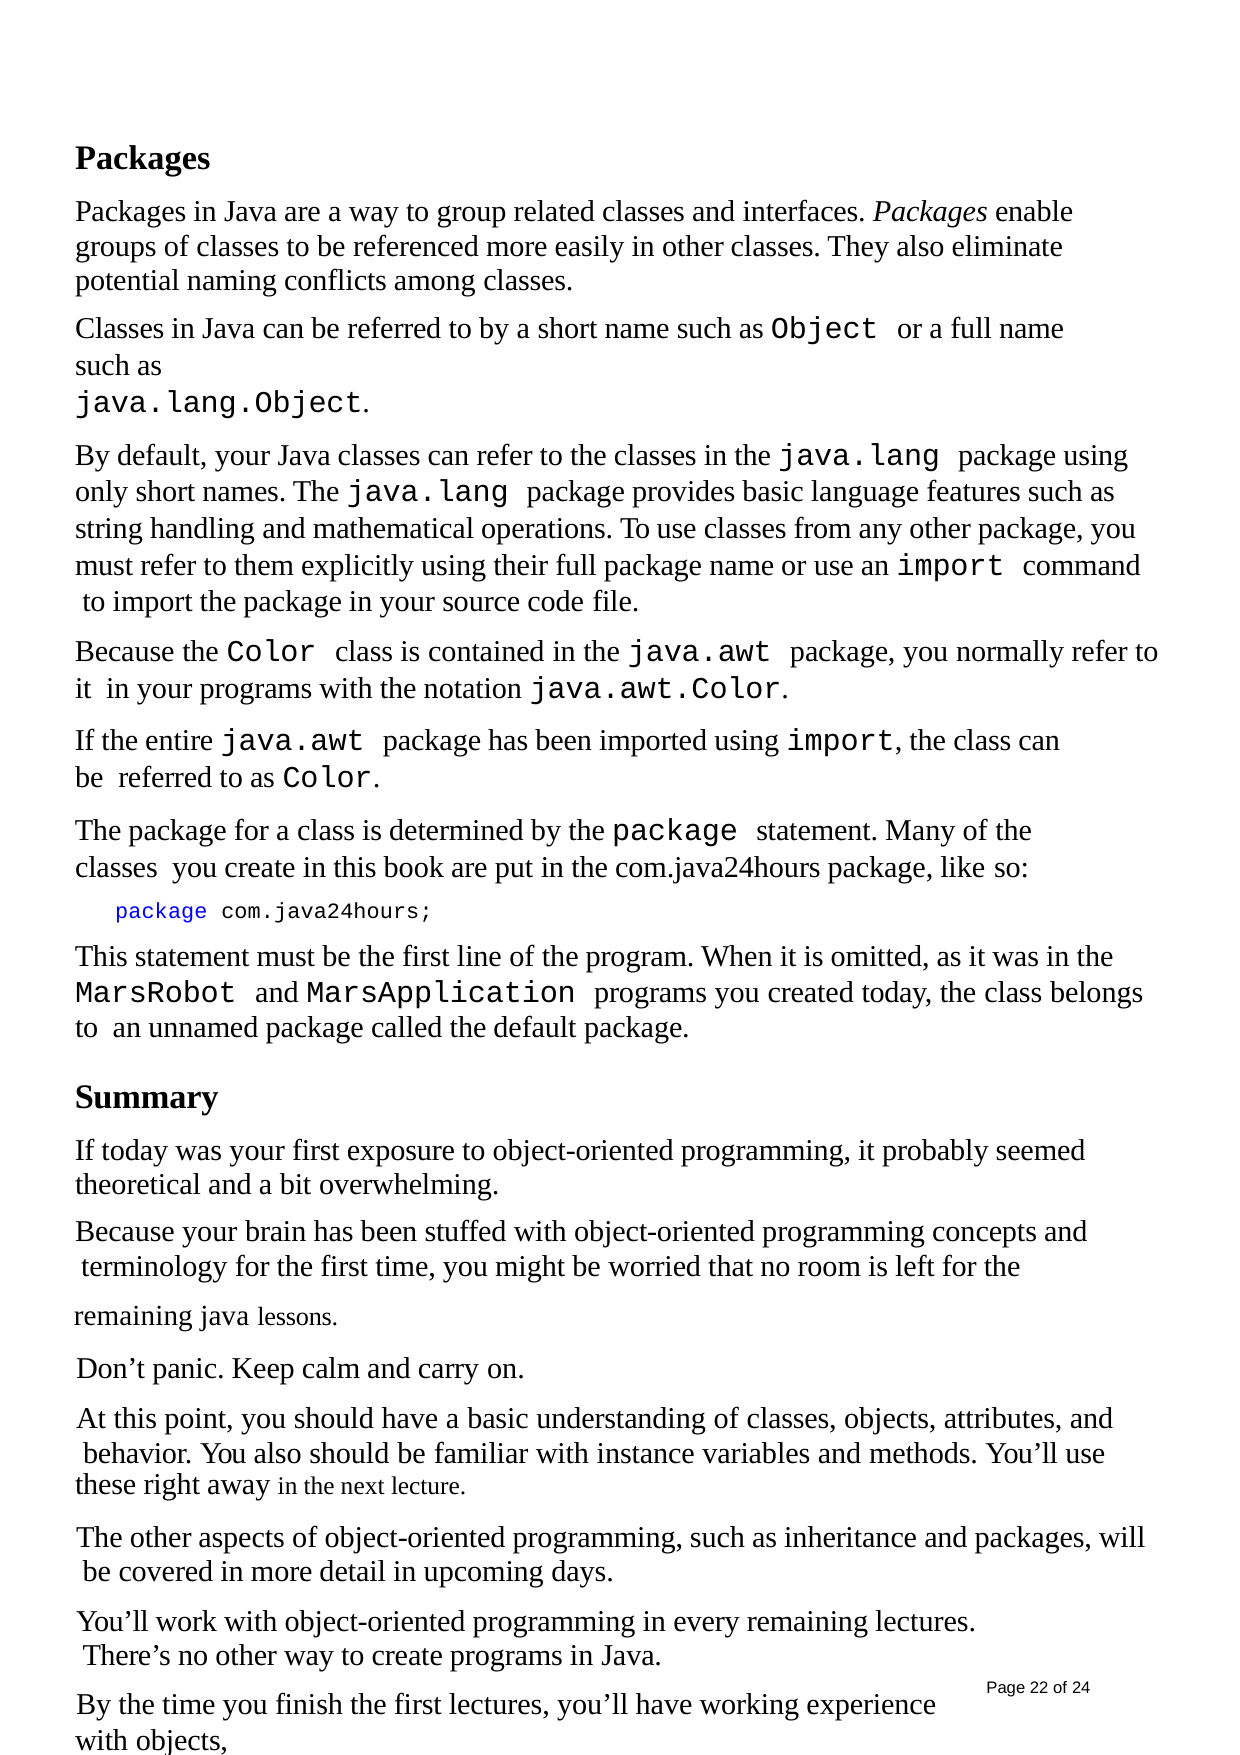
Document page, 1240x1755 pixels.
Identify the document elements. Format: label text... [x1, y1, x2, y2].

text_box Packages Packages in Java are a way to group related classes and interfaces. Packages enable groups of classes to be referenced more easily in other classes. They also eliminate potential naming conflicts among classes. Classes in Java can be referred to by a short name such as Object or a full name such as java.lang.Object. By default, your Java classes can refer to the classes in the java.lang package using only short names. The java.lang package provides basic language features such as string handling and mathematical operations. To use classes from any other package, you must refer to them explicitly using their full package name or use an import command to import the package in your source code file. Because the Color class is contained in the java.awt package, you normally refer to it in your programs with the notation java.awt.Color. If the entire java.awt package has been imported using import, the class can be referred to as Color. The package for a class is determined by the package statement. Many of the classes you create in this book are put in the com.java24hours package, like so: package com.java24hours; This statement must be the first line of the program. When it is omitted, as it was in the MarsRobot and MarsApplication programs you created today, the class belongs to an unnamed package called the default package. Summary If today was your first exposure to object-oriented programming, it probably seemed theoretical and a bit overwhelming. Because your brain has been stuffed with object-oriented programming concepts and terminology for the first time, you might be worried that no room is left for the remaining java lessons. Don’t panic. Keep calm and carry on. At this point, you should have a basic understanding of classes, objects, attributes, and behavior. You also should be familiar with instance variables and methods. You’ll use these right away in the next lecture. The other aspects of object-oriented programming, such as inheritance and packages, will be covered in more detail in upcoming days. You’ll work with object-oriented programming in every remaining lectures. There’s no other way to create programs in Java. By the time you finish the first lectures, you’ll have working experience with objects, [71, 116, 1163, 1755]
